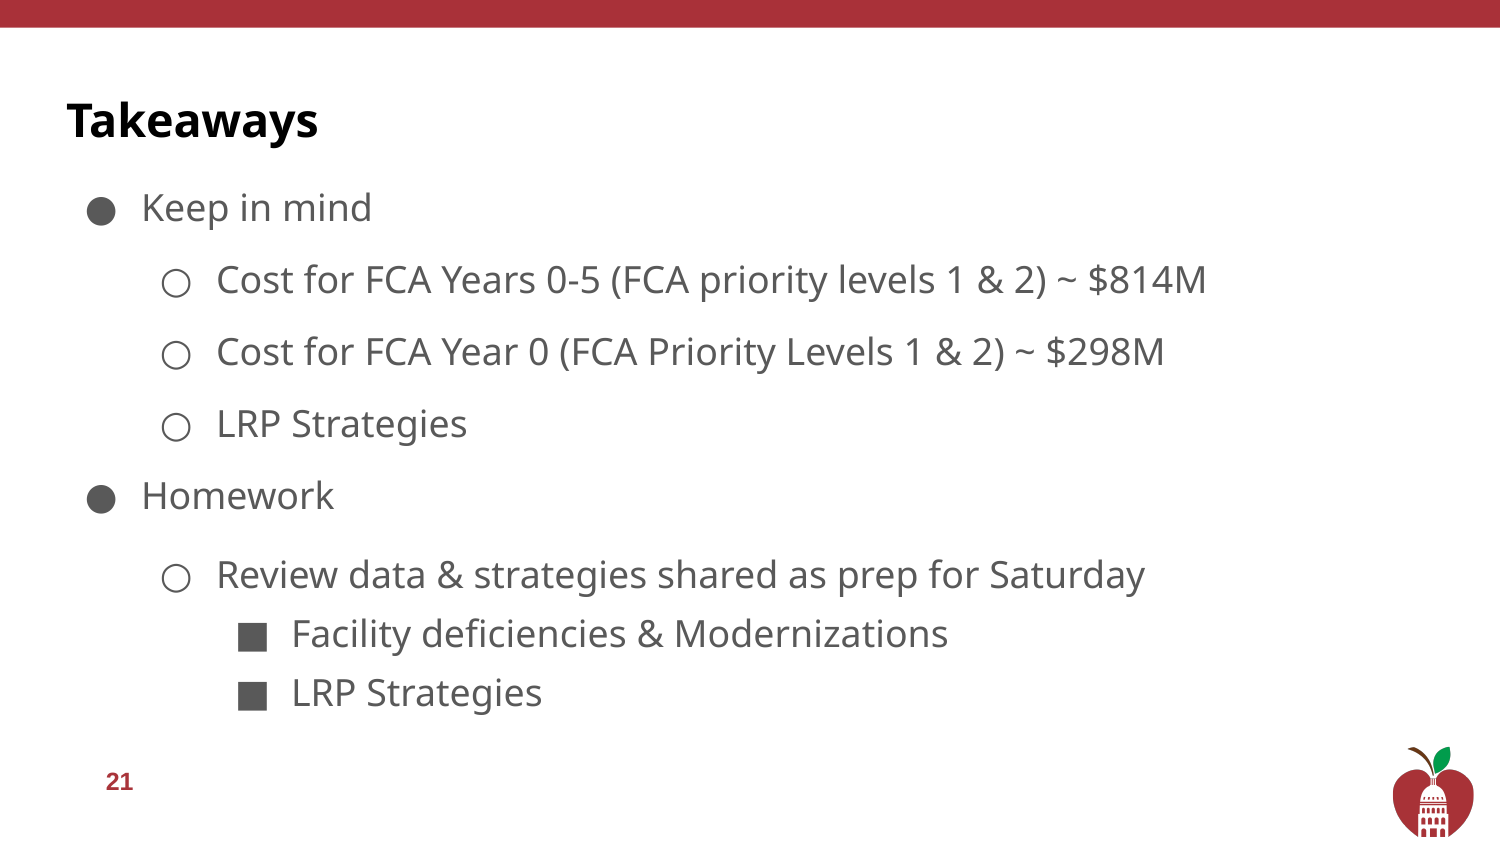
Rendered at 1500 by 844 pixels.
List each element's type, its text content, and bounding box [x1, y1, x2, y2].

picture [1385, 744, 1481, 839]
title Takeaways [51, 72, 1449, 167]
slide_number ‹#› [58, 749, 149, 814]
text_box [0, 0, 1500, 28]
list Keep in mind Cost for FCA Years 0-5 (FCA priority levels 1 & 2) ~ $814M Cost for FCA Year 0 (FCA Priority Levels 1 & 2) ~ $298M LRP Strategies Homework Review data & strategies shared as prep for Saturday Facility deficiencies & Modernizations LRP Strategies [51, 166, 1407, 750]
